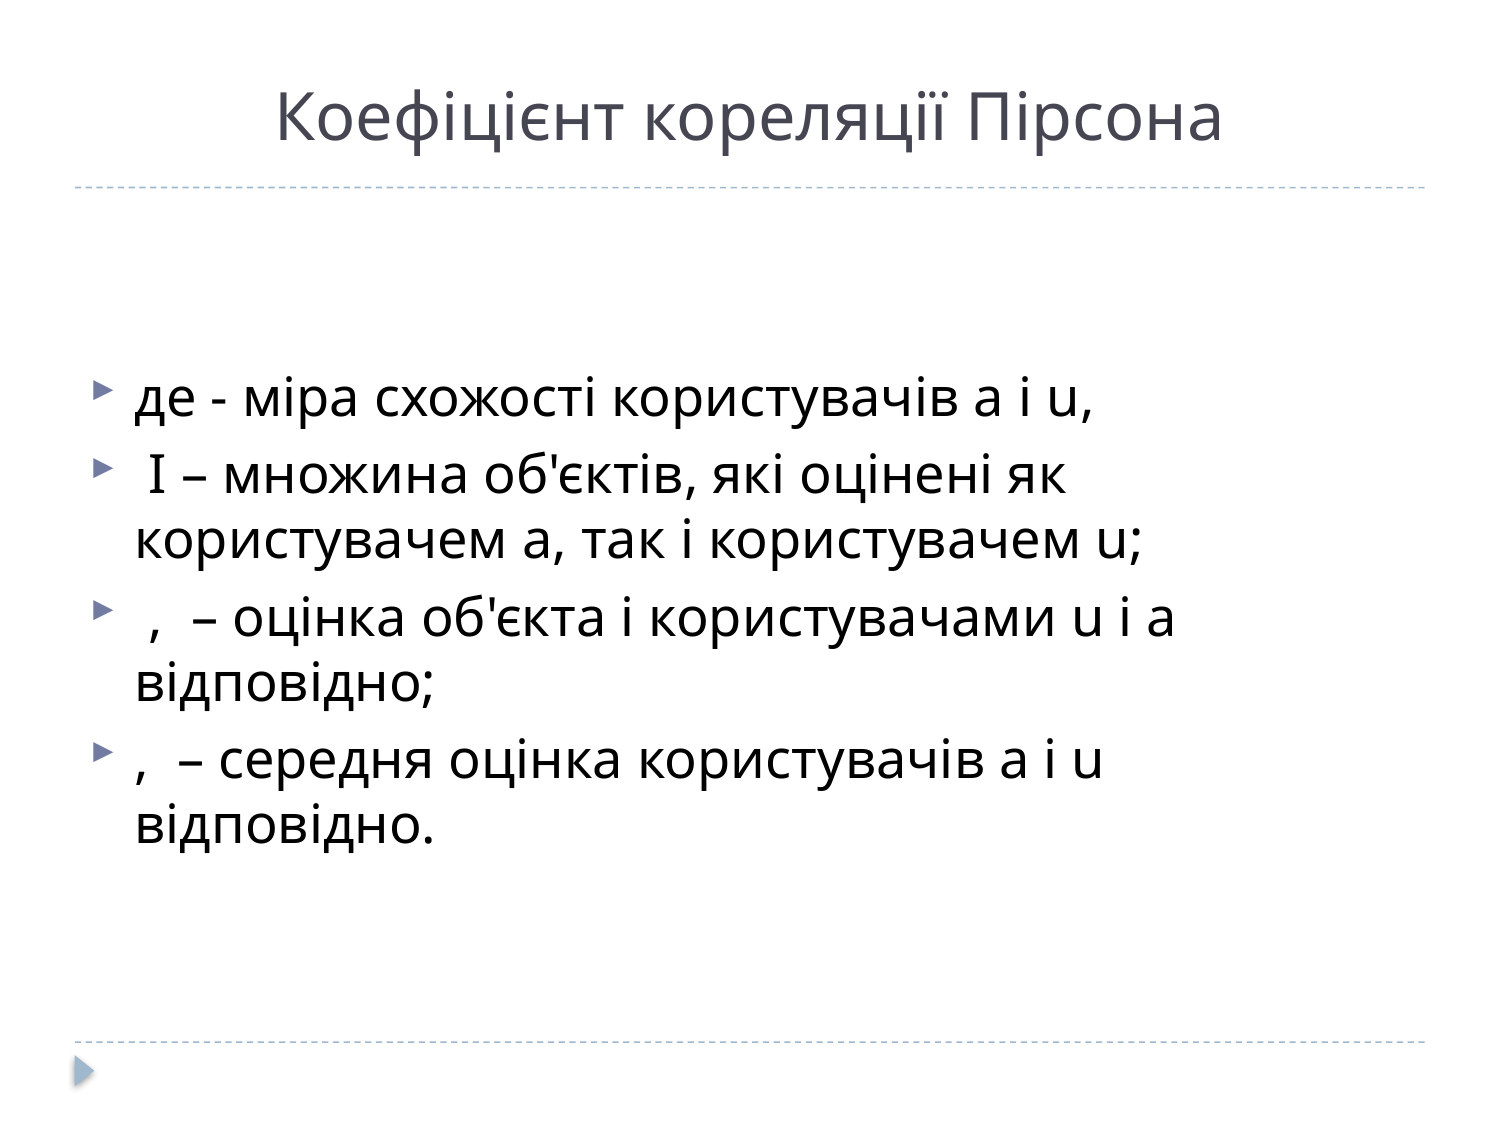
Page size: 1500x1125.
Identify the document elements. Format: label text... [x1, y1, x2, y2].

title Коефіцієнт кореляції Пірсона [75, 24, 1425, 161]
